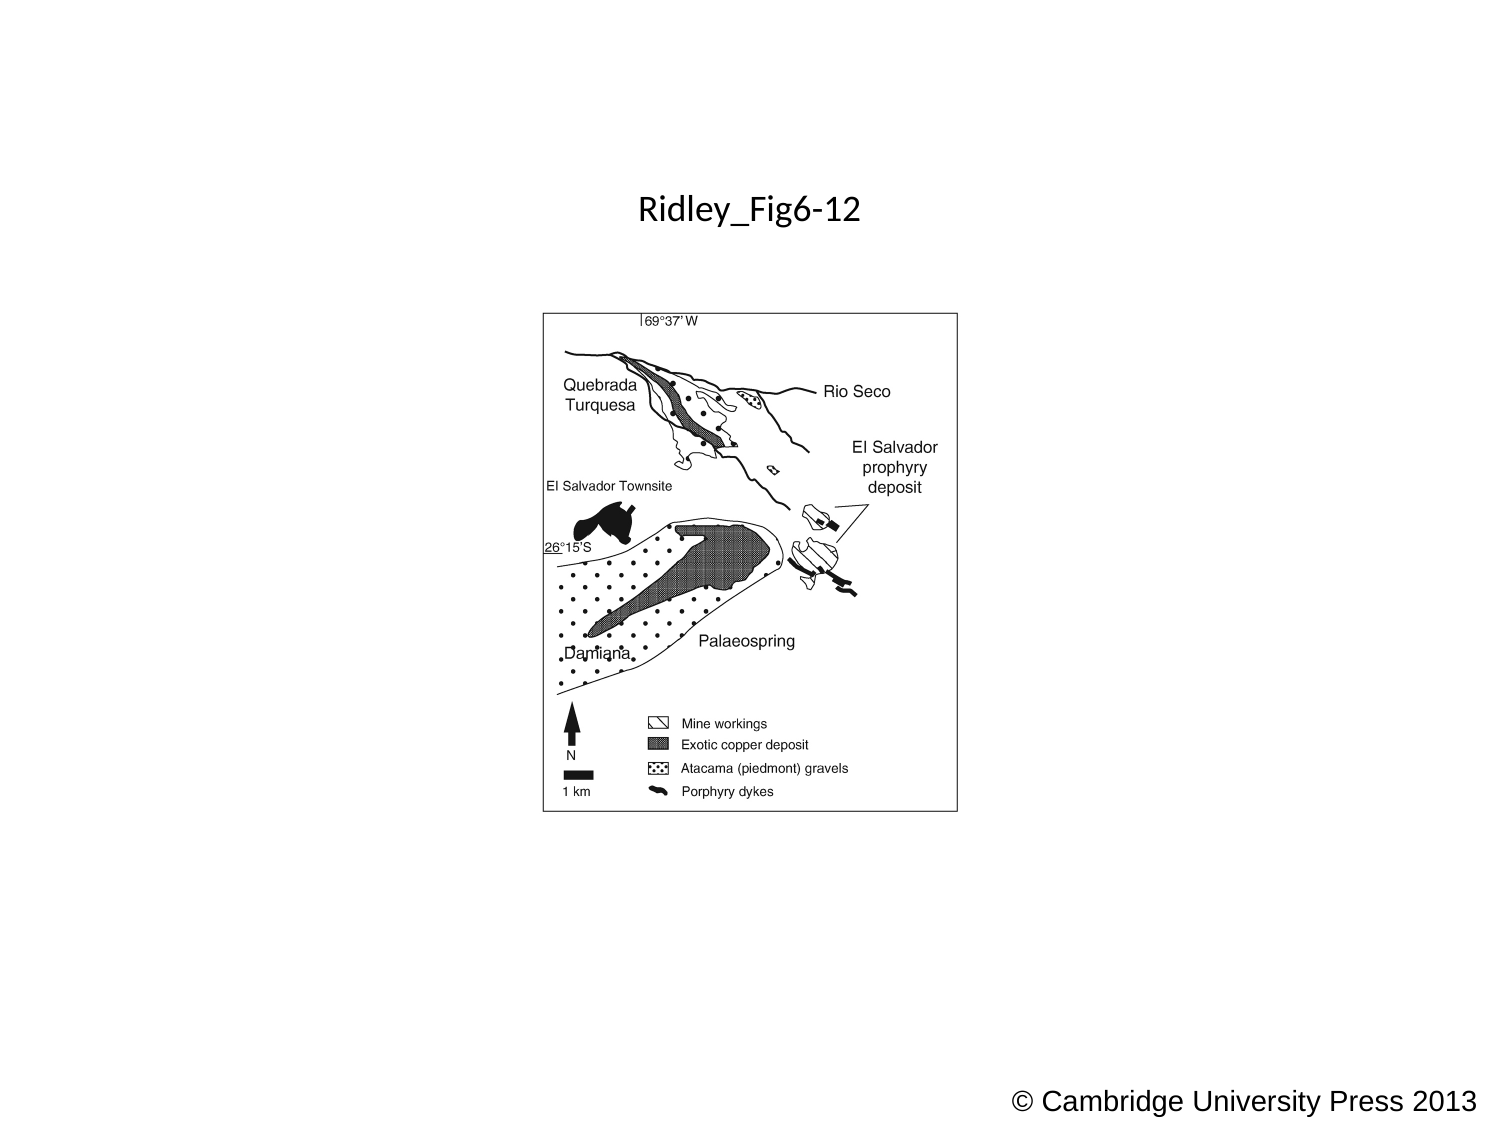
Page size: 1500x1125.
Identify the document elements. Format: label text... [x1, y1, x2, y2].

text_box © Cambridge University Press 2013 [907, 1074, 1493, 1125]
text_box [535, 176, 965, 820]
